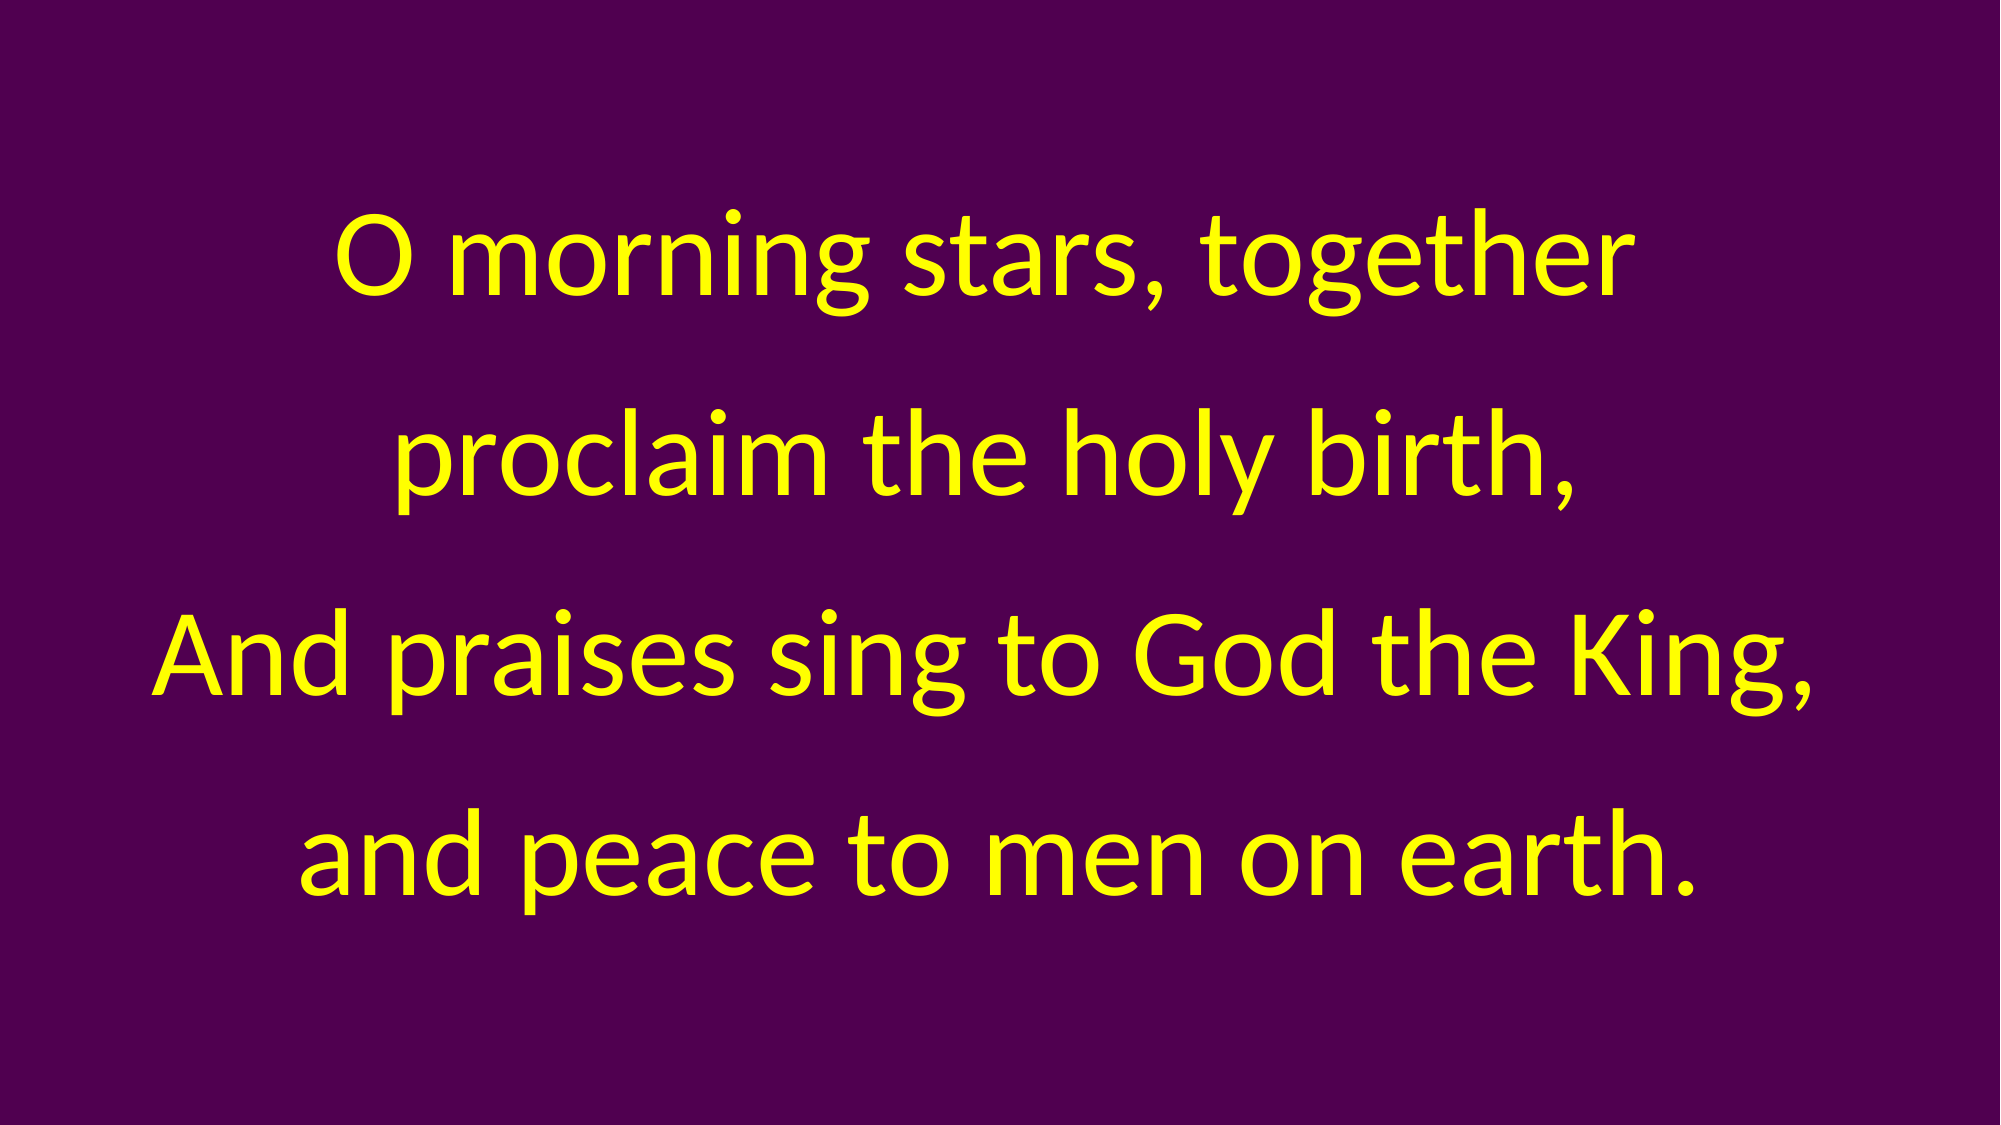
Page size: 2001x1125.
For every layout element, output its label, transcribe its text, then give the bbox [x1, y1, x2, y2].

text_box O morning stars, together proclaim the holy birth, And praises sing to God the King, and peace to men on earth. [0, 163, 2000, 929]
